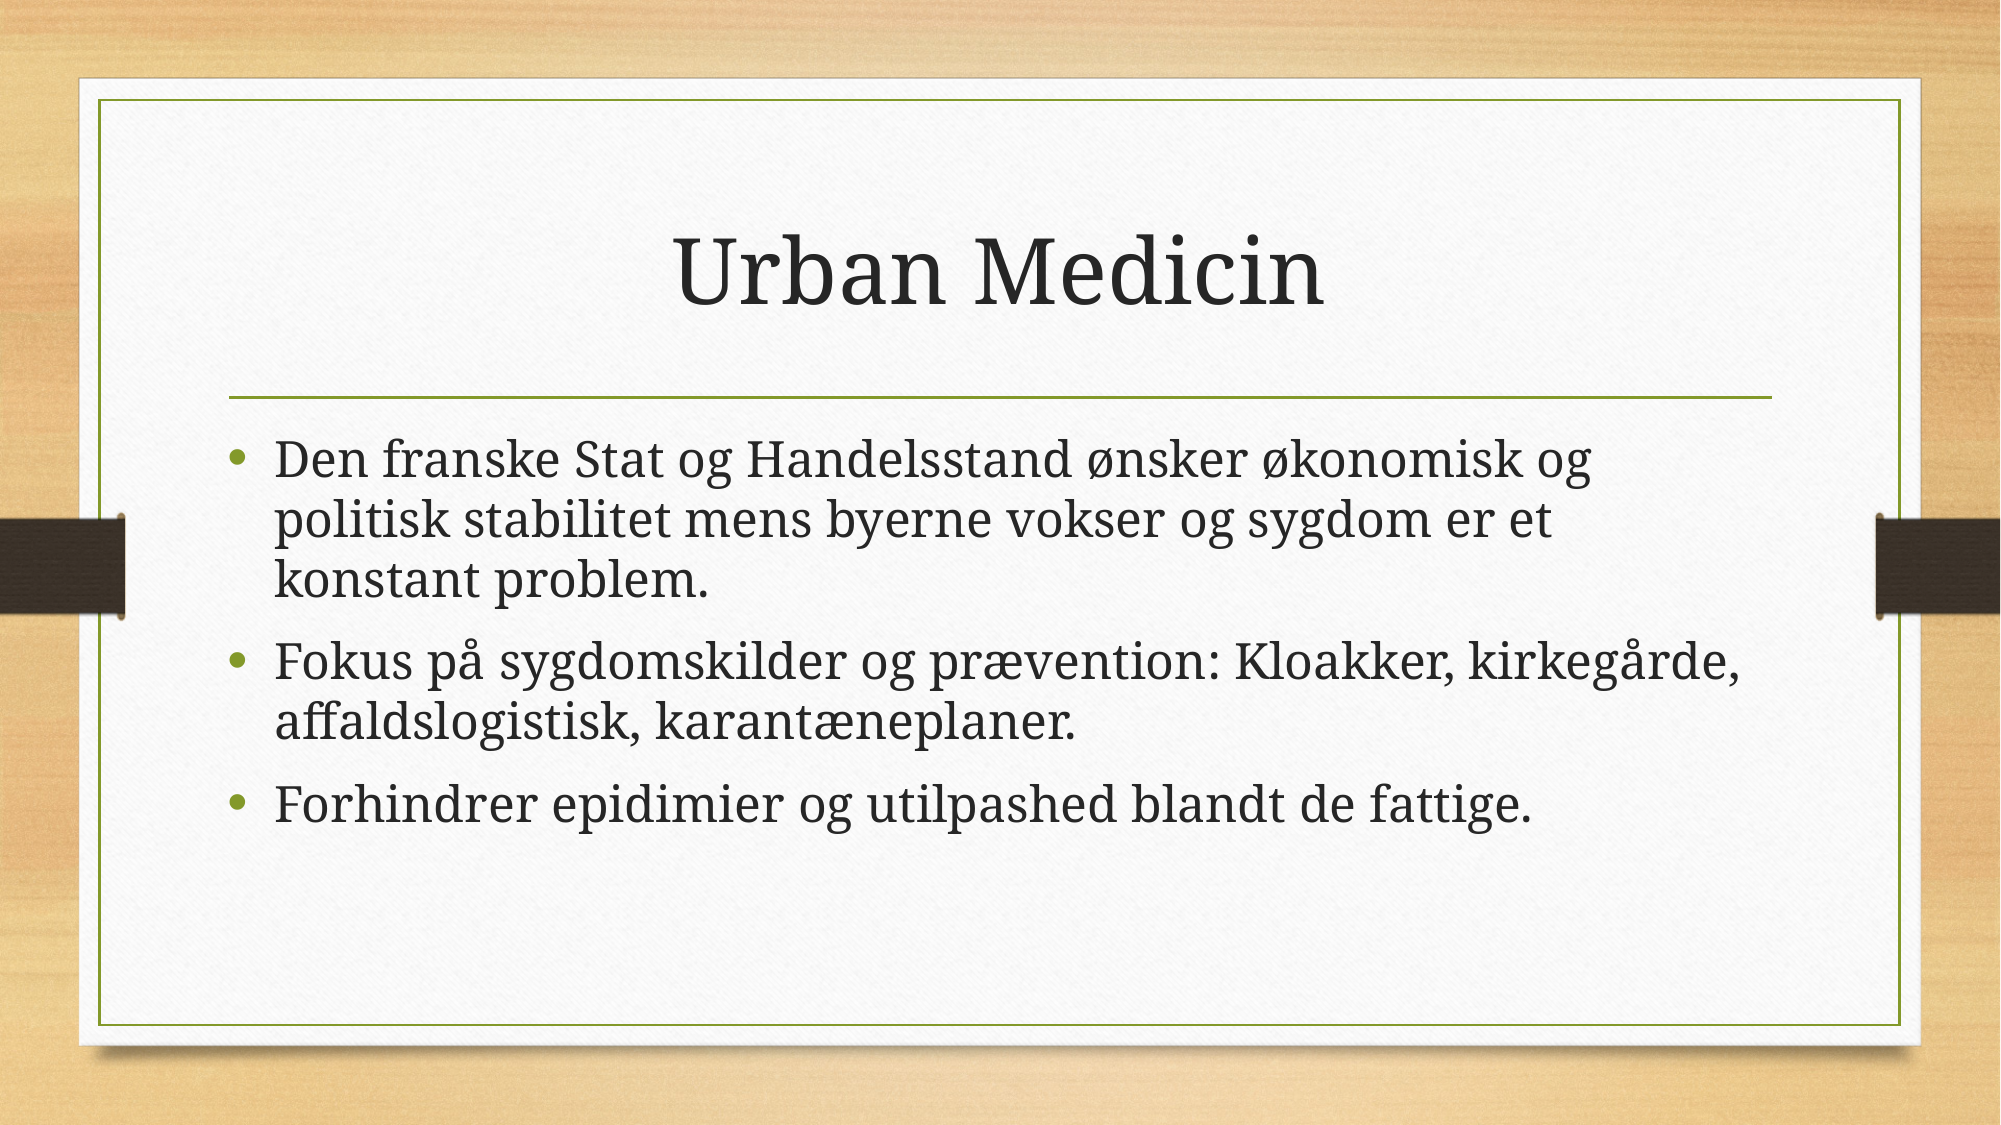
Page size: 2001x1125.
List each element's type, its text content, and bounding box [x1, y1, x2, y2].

title Urban Medicin [212, 161, 1788, 375]
picture [0, 0, 2001, 1125]
list Den franske Stat og Handelsstand ønsker økonomisk og politisk stabilitet mens byerne vokser og sygdom er et konstant problem. Fokus på sygdomskilder og prævention: Kloakker, kirkegårde, affaldslogistisk, karantæneplaner. Forhindrer epidimier og utilpashed blandt de fattige. [212, 419, 1788, 964]
